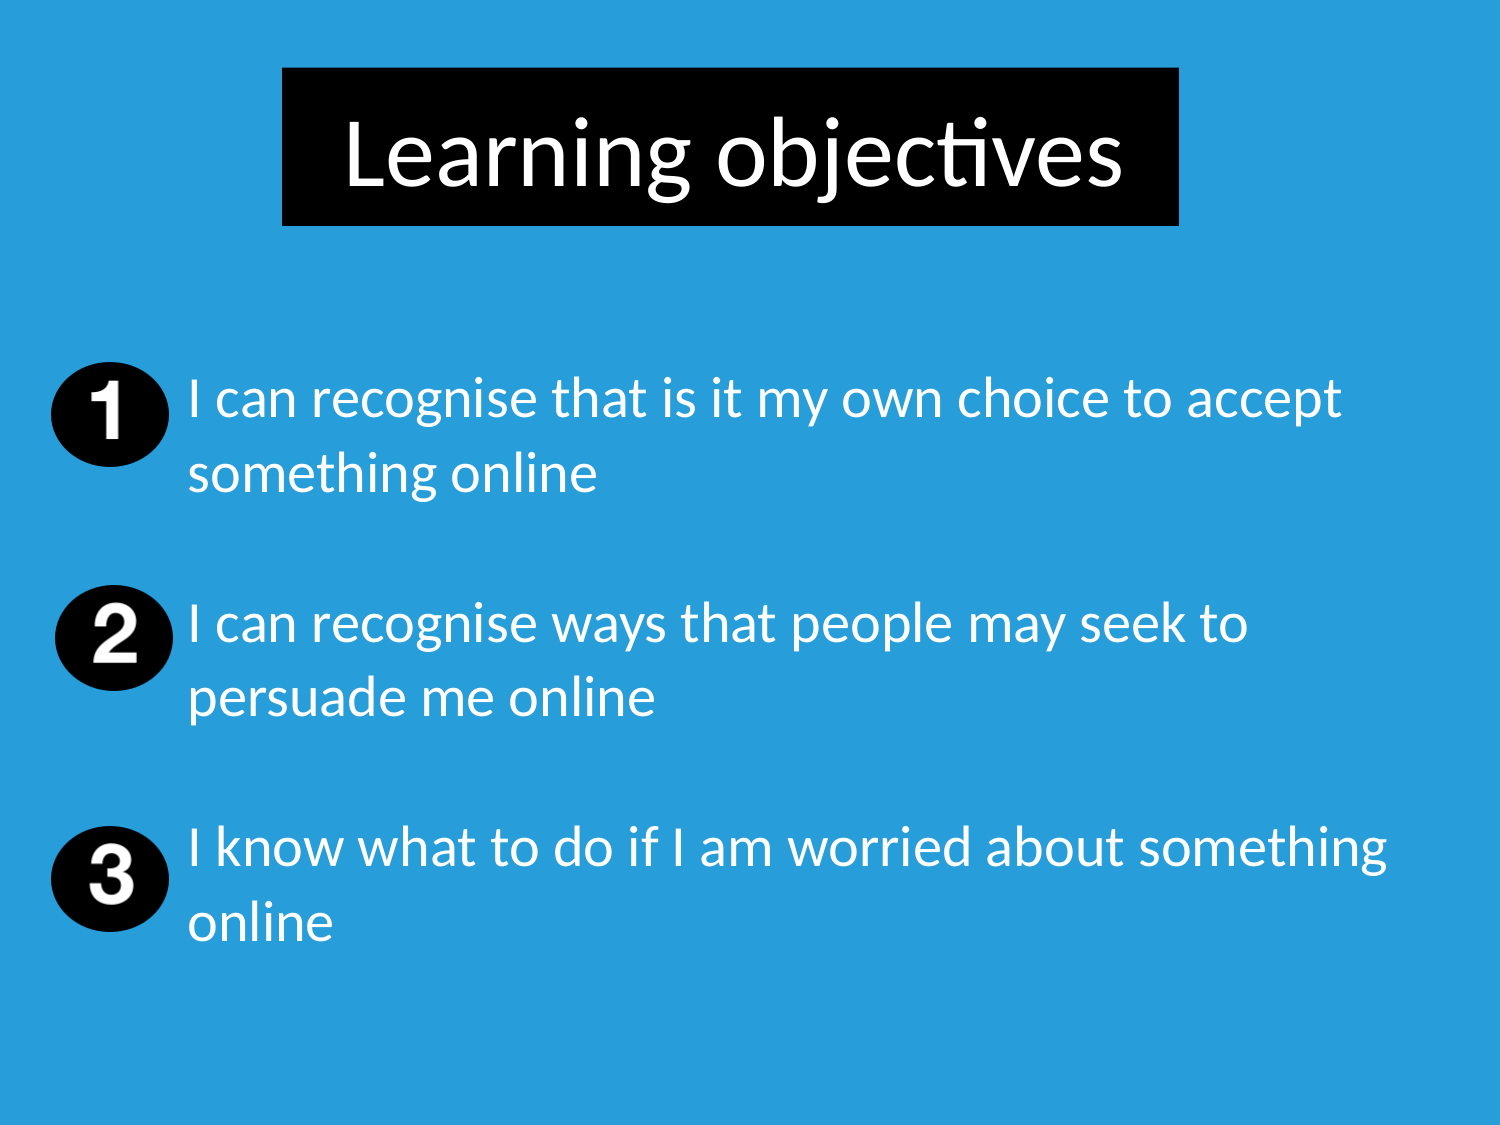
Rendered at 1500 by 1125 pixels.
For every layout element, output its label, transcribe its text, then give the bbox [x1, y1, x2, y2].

picture [51, 826, 169, 932]
text_box Learning objectives [328, 78, 1163, 214]
picture [55, 585, 173, 691]
picture [51, 361, 169, 467]
text_box I can recognise that is it my own choice to accept something online I can recognise ways that people may seek to persuade me online I know what to do if I am worried about something online [172, 347, 1459, 961]
text_box [281, 67, 1180, 227]
